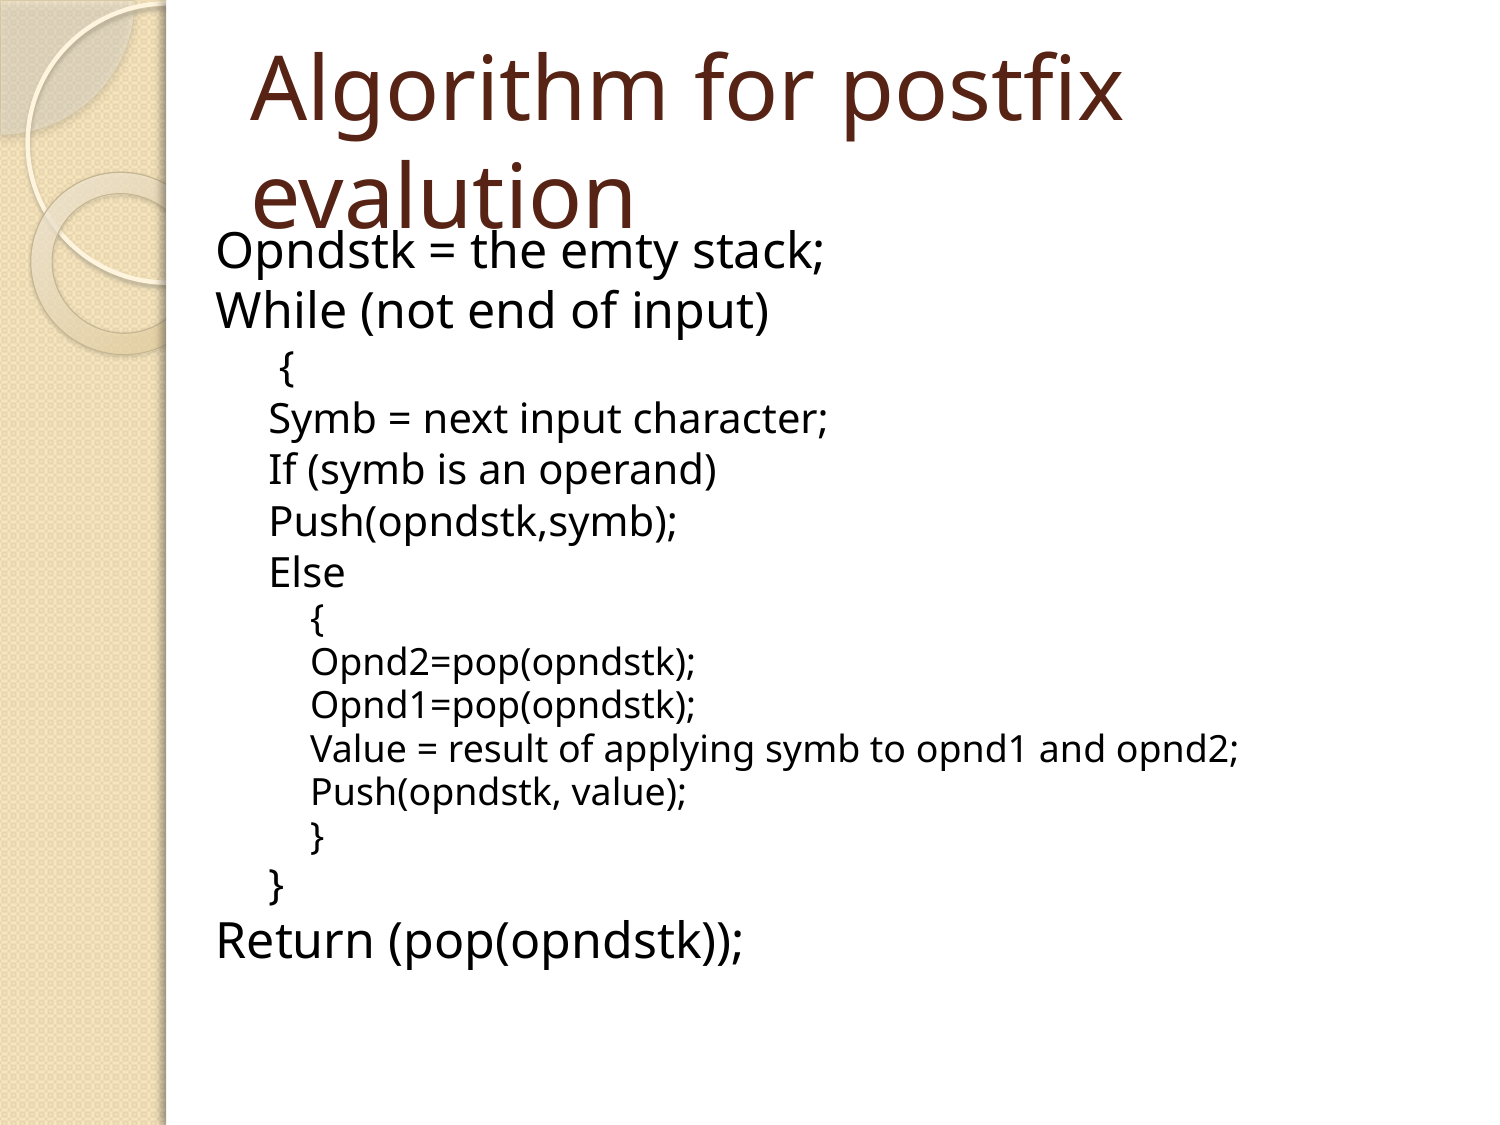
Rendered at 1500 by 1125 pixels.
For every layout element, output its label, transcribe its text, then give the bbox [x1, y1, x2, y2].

list Opndstk = the emty stack; While (not end of input) { Symb = next input character; If (symb is an operand) Push(opndstk,symb); Else { Opnd2=pop(opndstk); Opnd1=pop(opndstk); Value = result of applying symb to opnd1 and opnd2; Push(opndstk, value); } } Return (pop(opndstk)); [187, 222, 1336, 1036]
title Algorithm for postfix evalution [235, 45, 1466, 233]
